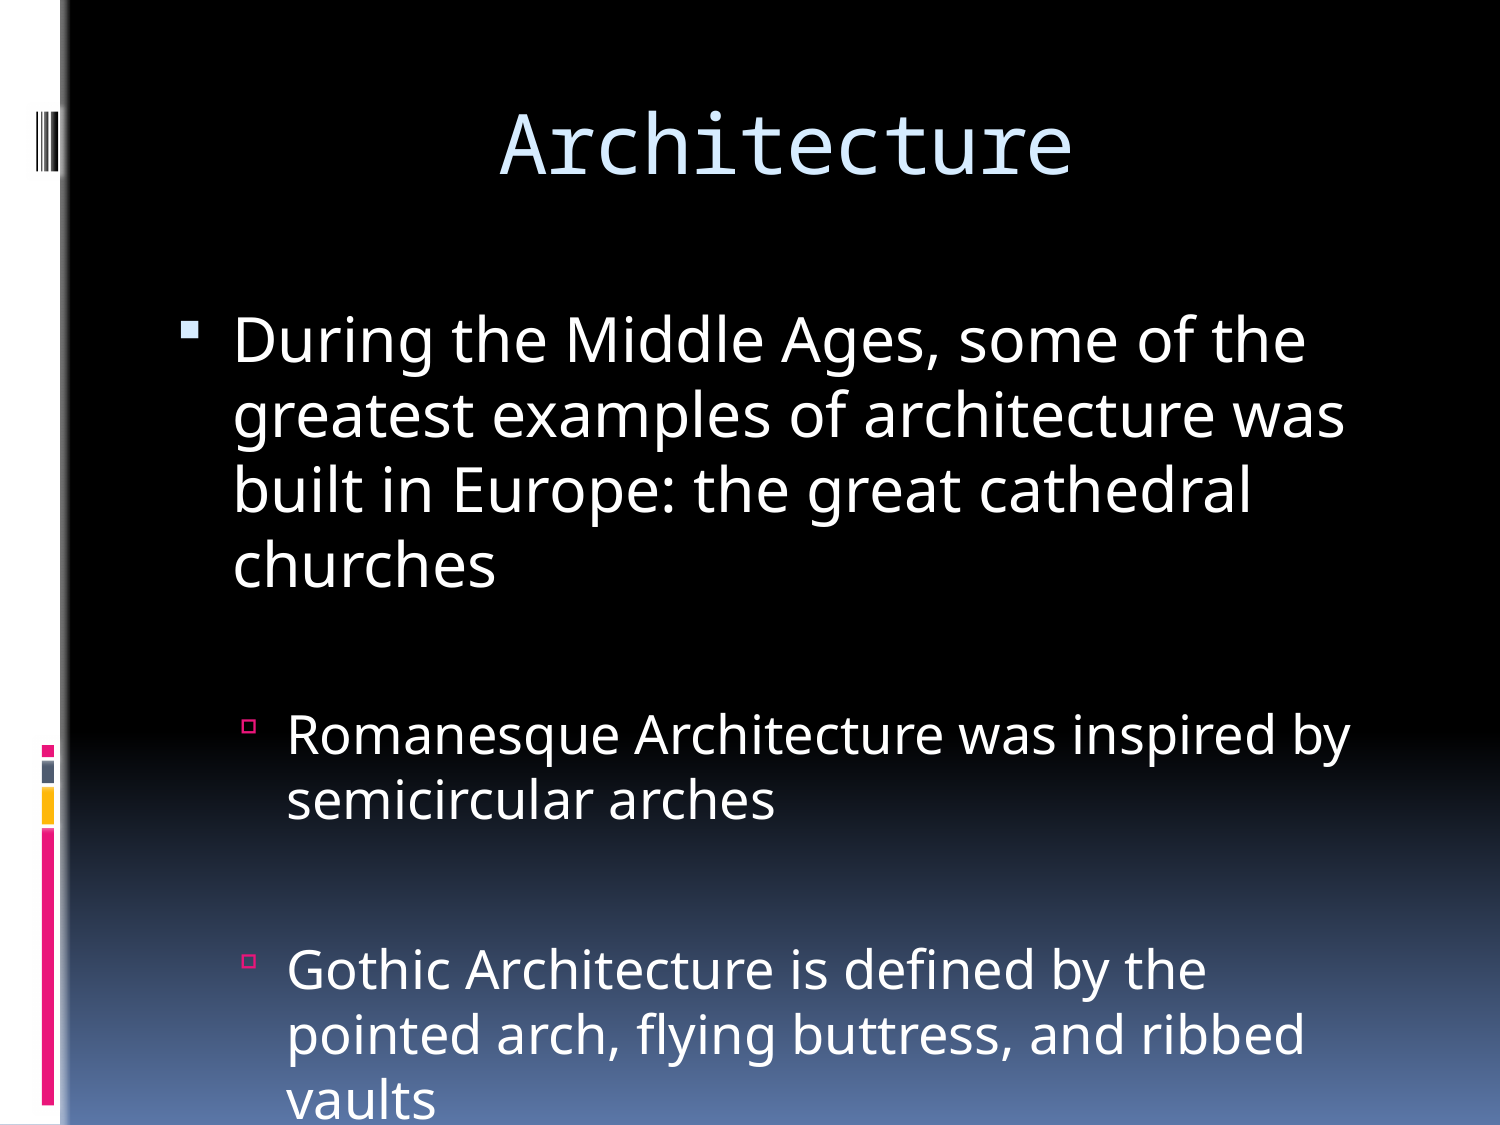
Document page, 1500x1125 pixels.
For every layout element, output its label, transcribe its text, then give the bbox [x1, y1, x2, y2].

title Architecture [150, 83, 1425, 234]
list During the Middle Ages, some of the greatest examples of architecture was built in Europe: the great cathedral churches Romanesque Architecture was inspired by semicircular arches Gothic Architecture is defined by the pointed arch, flying buttress, and ribbed vaults [150, 292, 1425, 1043]
